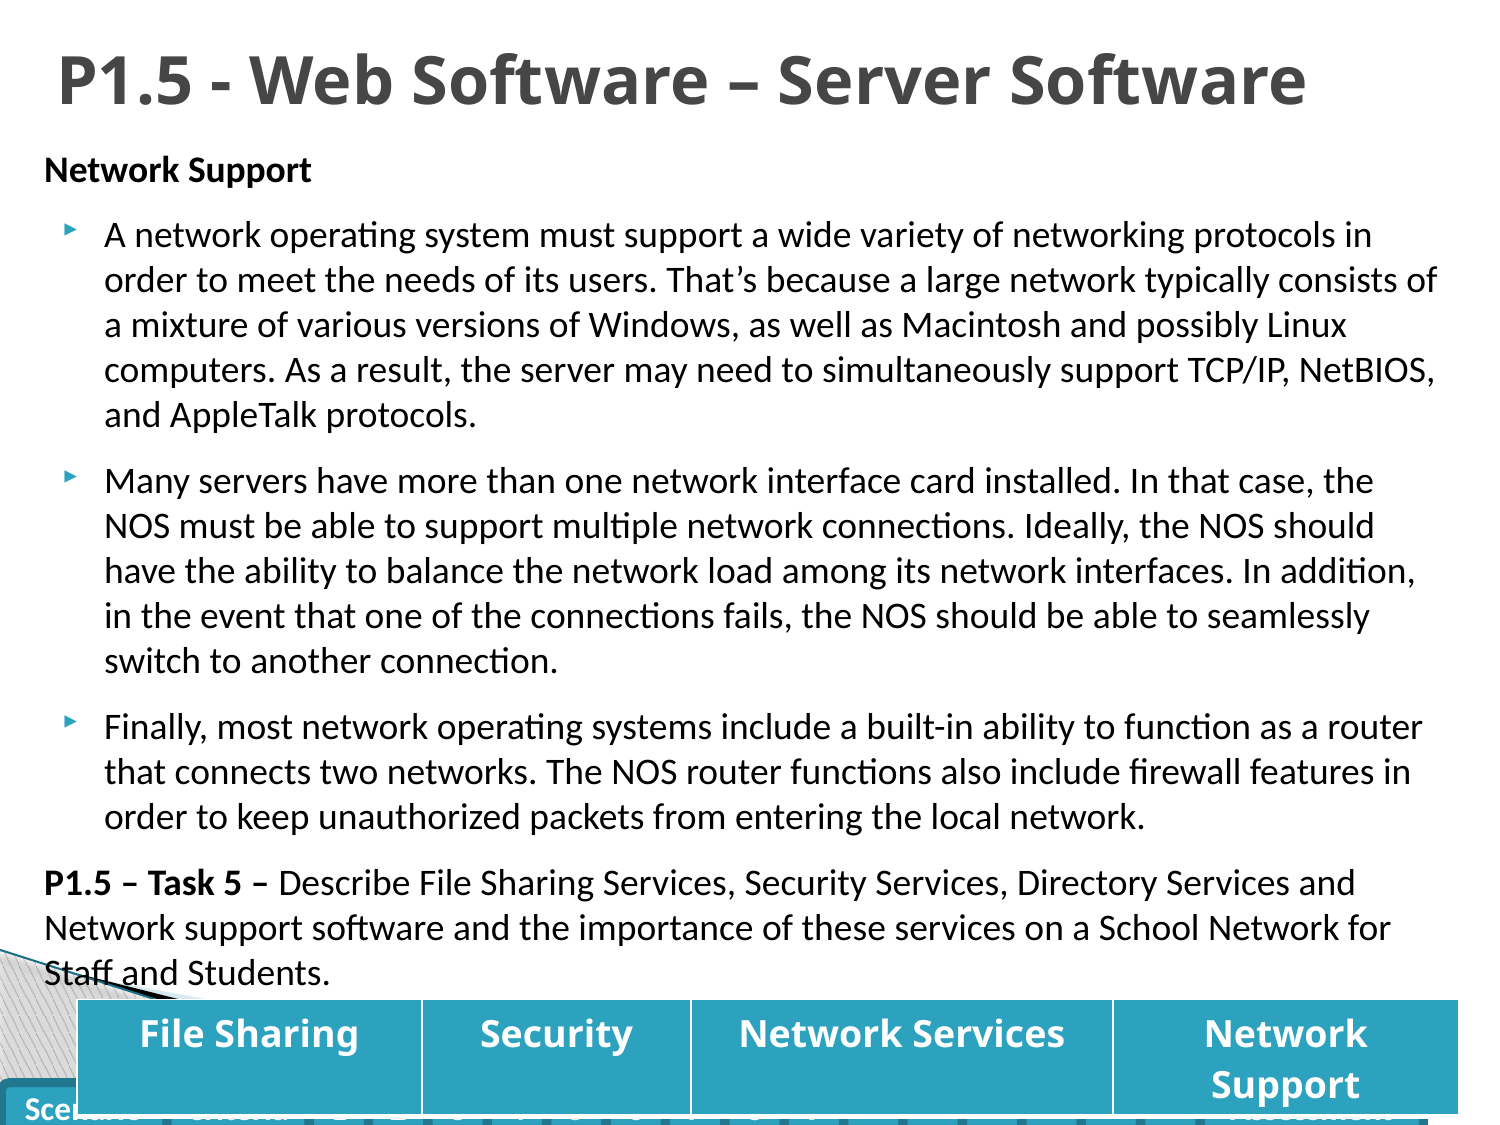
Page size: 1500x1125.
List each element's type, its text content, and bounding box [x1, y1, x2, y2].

title P1.5 - Web Software – Server Software [41, 19, 1392, 138]
list Network Support A network operating system must support a wide variety of networking protocols in order to meet the needs of its users. That’s because a large network typically consists of a mixture of various versions of Windows, as well as Macintosh and possibly Linux computers. As a result, the server may need to simultaneously support TCP/IP, NetBIOS, and AppleTalk protocols. Many servers have more than one network interface card installed. In that case, the NOS must be able to support multiple network connections. Ideally, the NOS should have the ability to balance the network load among its network interfaces. In addition, in the event that one of the connections fails, the NOS should be able to seamlessly switch to another connection. Finally, most network operating systems include a built-in ability to function as a router that connects two networks. The NOS router functions also include firewall features in order to keep unauthorized packets from entering the local network. P1.5 – Task 5 – Describe File Sharing Services, Security Services, Directory Services and Network support software and the importance of these services on a School Network for Staff and Students. [29, 137, 1459, 1083]
table_header Network Support [1114, 1000, 1458, 1114]
table_header File Sharing [78, 1000, 421, 1114]
table_header Security [423, 1000, 690, 1114]
table_header Network Services [692, 1000, 1112, 1114]
